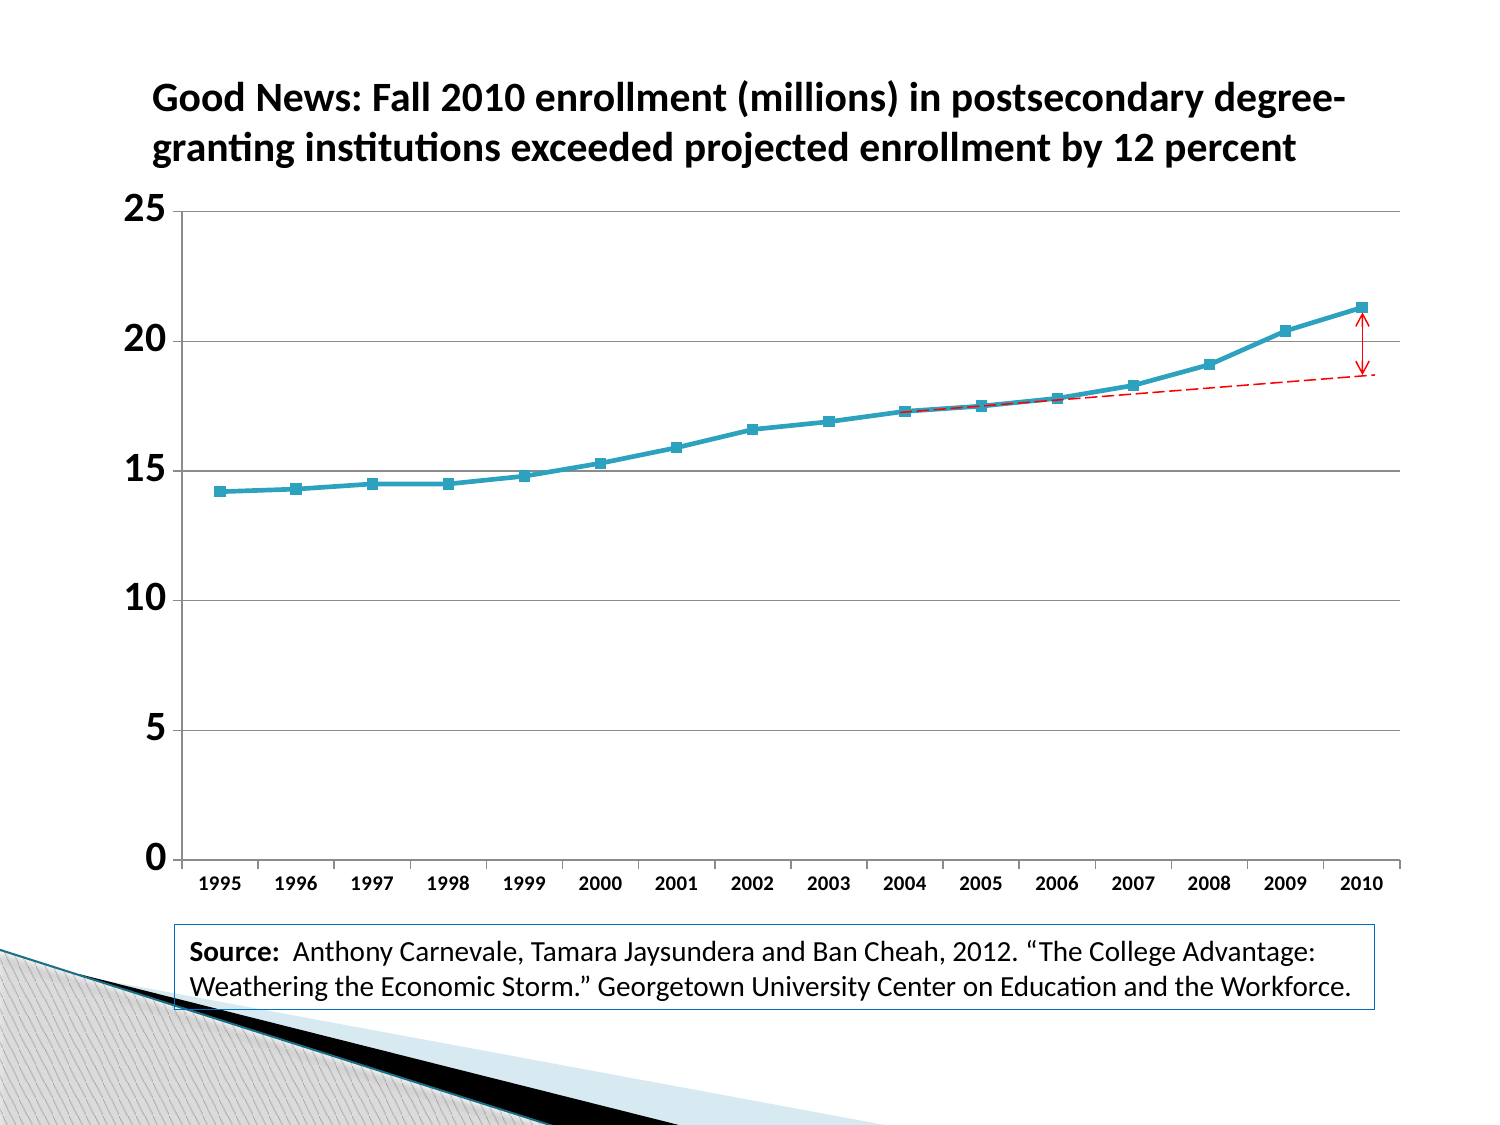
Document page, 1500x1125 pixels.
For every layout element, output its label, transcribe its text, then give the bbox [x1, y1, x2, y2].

text_box Source: Anthony Carnevale, Tamara Jaysundera and Ban Cheah, 2012. “The College Advantage: Weathering the Economic Storm.” Georgetown University Center on Education and the Workforce. [174, 924, 1375, 1010]
chart [87, 62, 1426, 913]
